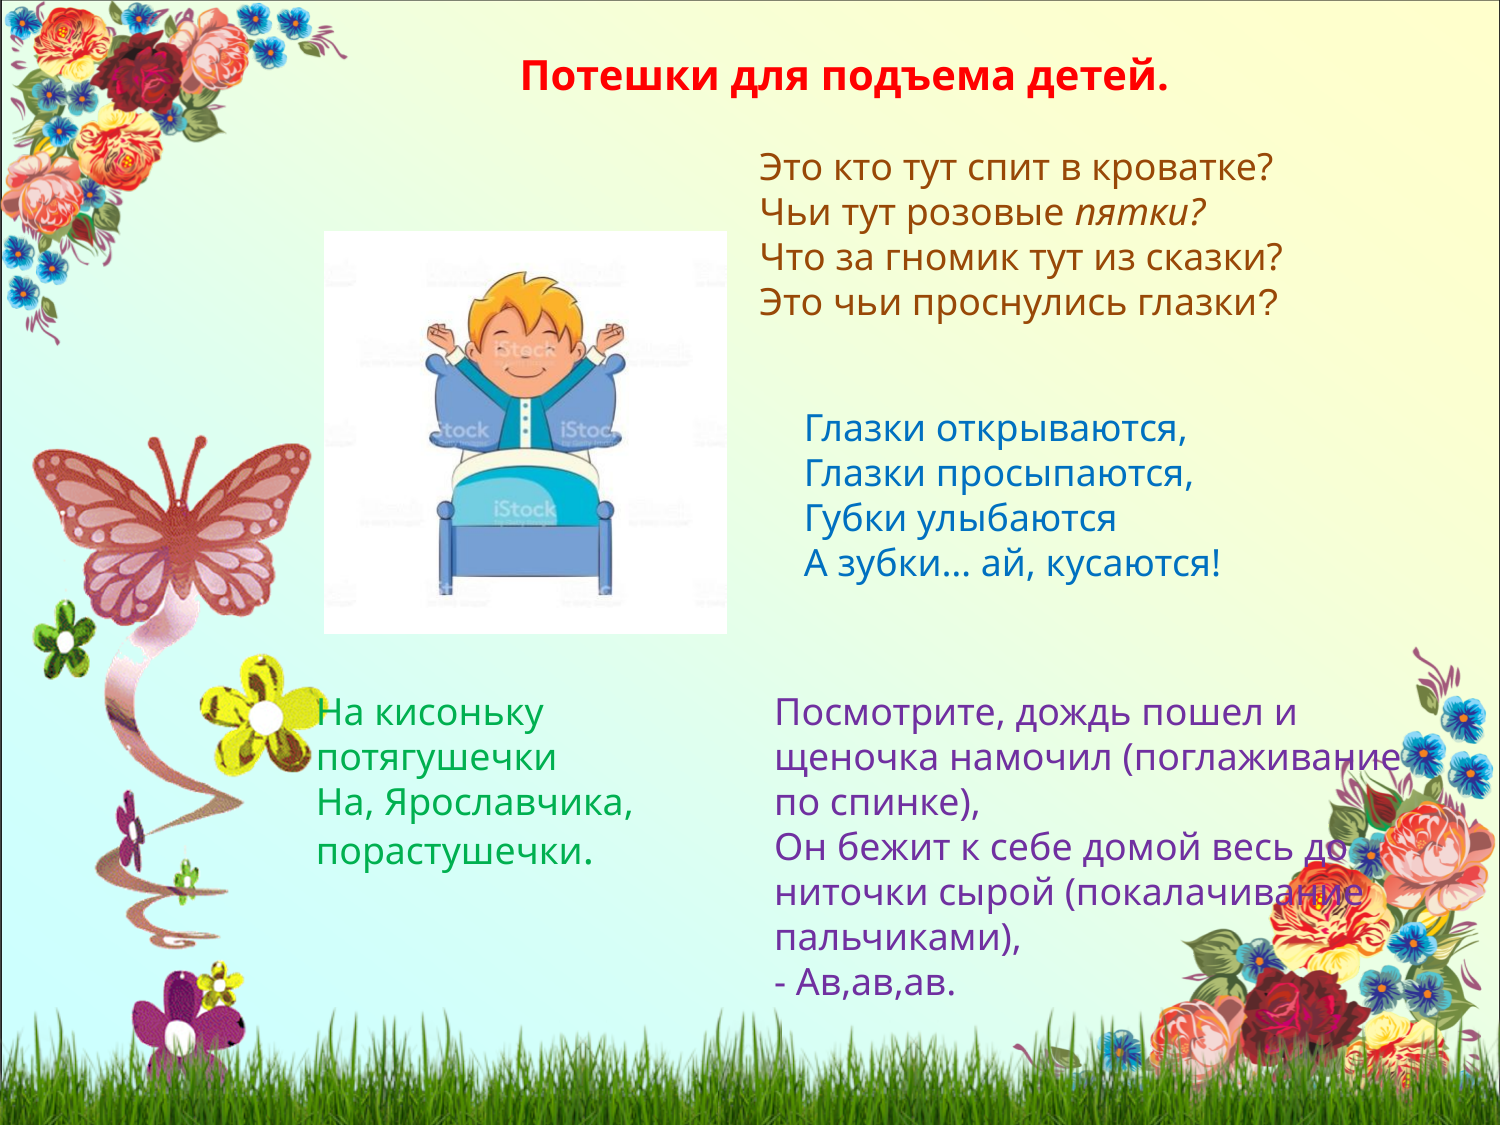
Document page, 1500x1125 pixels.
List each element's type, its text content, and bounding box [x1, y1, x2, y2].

text_box Глазки открываются, Глазки просыпаются, Губки улыбаются А зубки… ай, кусаются! [789, 397, 1237, 592]
text_box Это кто тут спит в кроватке? Чьи тут розовые пятки? Что за гномик тут из сказки? Это чьи проснулись глазки? [744, 135, 1298, 331]
text_box Потешки для подъема детей. [360, 40, 1329, 106]
text_box На кисоньку потягушечки На, Ярославчика, порастушечки. [301, 680, 681, 881]
picture [0, 0, 1500, 1125]
text_box Посмотрите, дождь пошел и щеночка намочил (поглаживание по спинке), Он бежит к себе домой весь до ниточки сырой (покалачивание пальчиками), - Ав,ав,ав. [759, 680, 1457, 1006]
